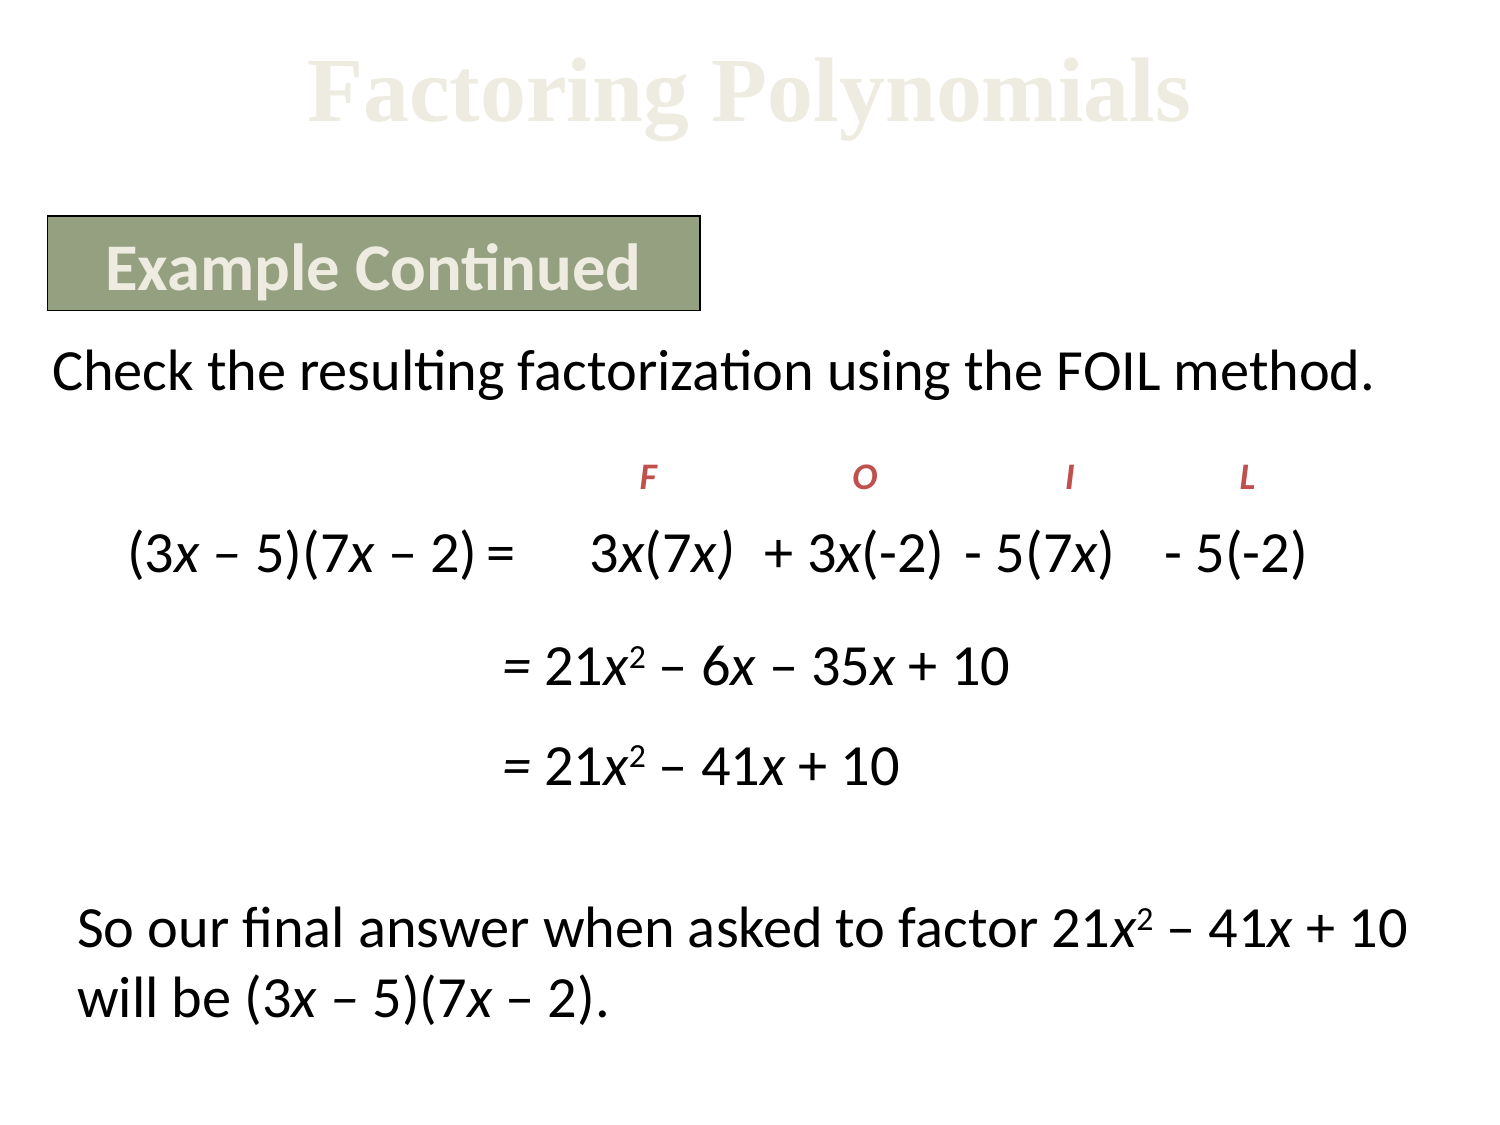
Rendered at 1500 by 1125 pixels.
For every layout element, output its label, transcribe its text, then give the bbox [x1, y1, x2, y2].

text_box Check the resulting factorization using the FOIL method. [37, 324, 1438, 410]
text_box Factoring Polynomials [74, 35, 1425, 136]
text_box = 21x2 – 6x – 35x + 10 [487, 619, 1088, 705]
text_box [574, 444, 1338, 593]
text_box Example Continued [47, 215, 700, 311]
text_box (3x – 5)(7x – 2) = [112, 507, 563, 592]
text_box = 21x2 – 41x + 10 [487, 719, 1088, 805]
text_box So our final answer when asked to factor 21x2 – 41x + 10 will be (3x – 5)(7x – 2). [62, 882, 1438, 1037]
